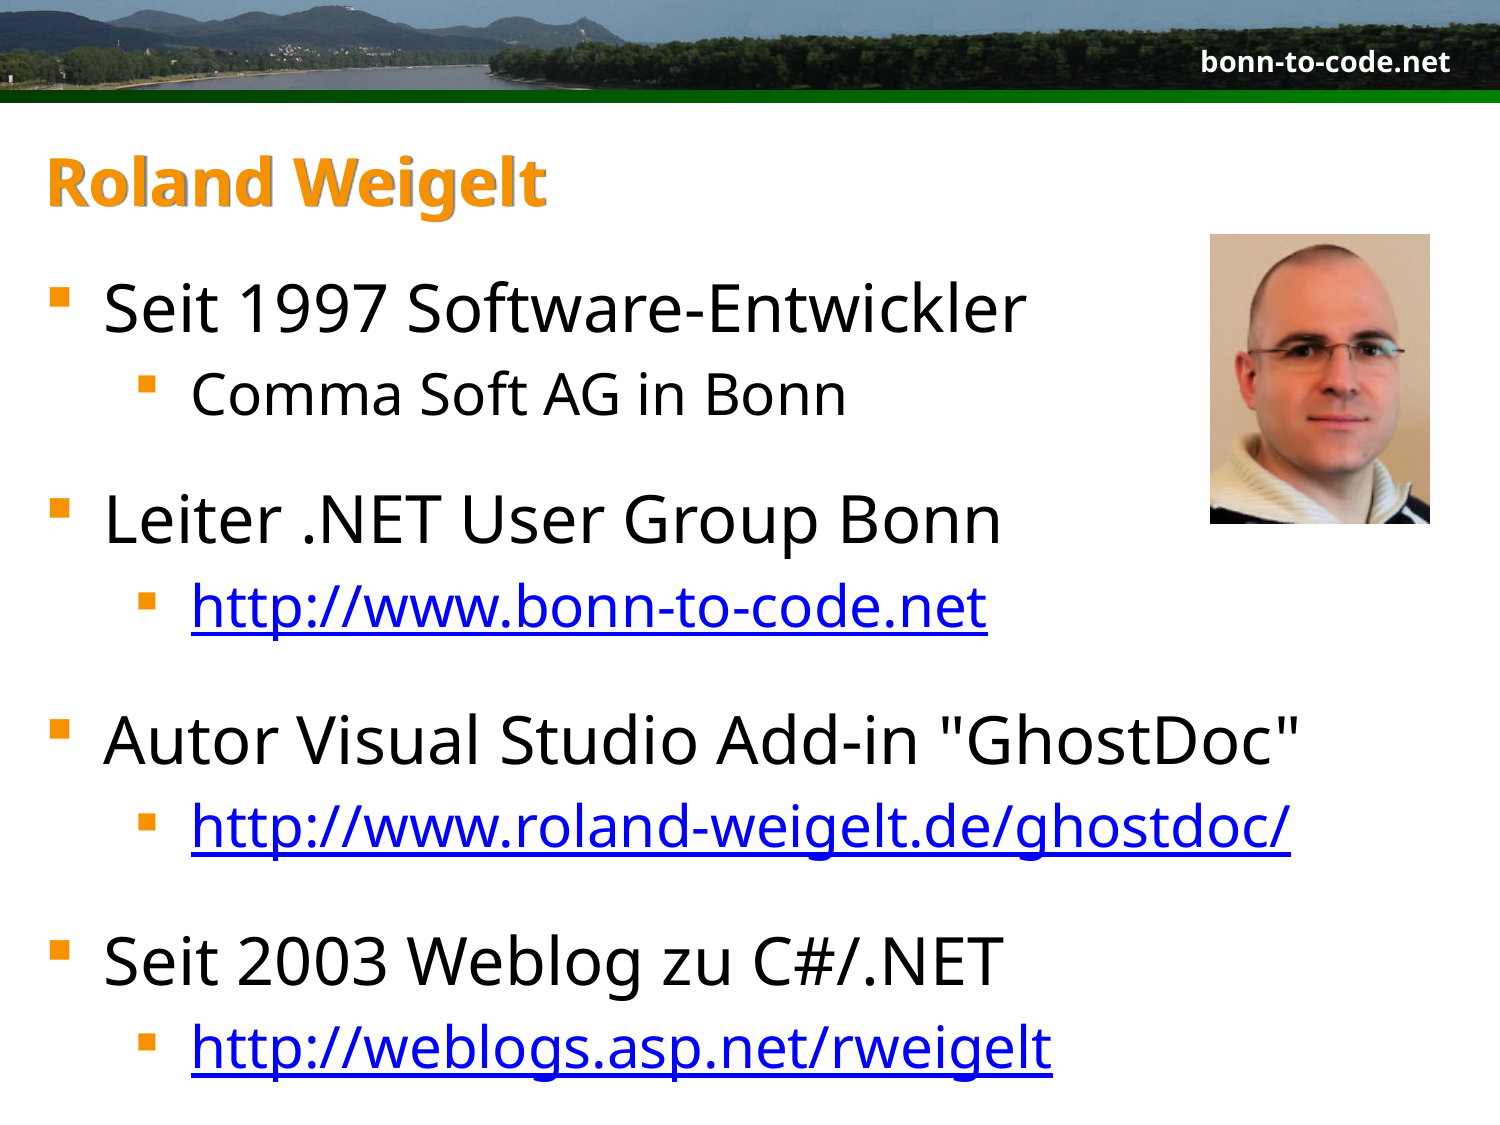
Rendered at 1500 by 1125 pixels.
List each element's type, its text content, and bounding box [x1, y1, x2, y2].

picture [1210, 234, 1430, 524]
picture [0, 0, 1500, 90]
title Roland Weigelt [29, 101, 1471, 257]
list Seit 1997 Software-Entwickler Comma Soft AG in Bonn Leiter .NET User Group Bonn http://www.bonn-to-code.net Autor Visual Studio Add-in "GhostDoc" http://www.roland-weigelt.de/ghostdoc/ Seit 2003 Weblog zu C#/.NET http://weblogs.asp.net/rweigelt [29, 257, 1471, 1114]
